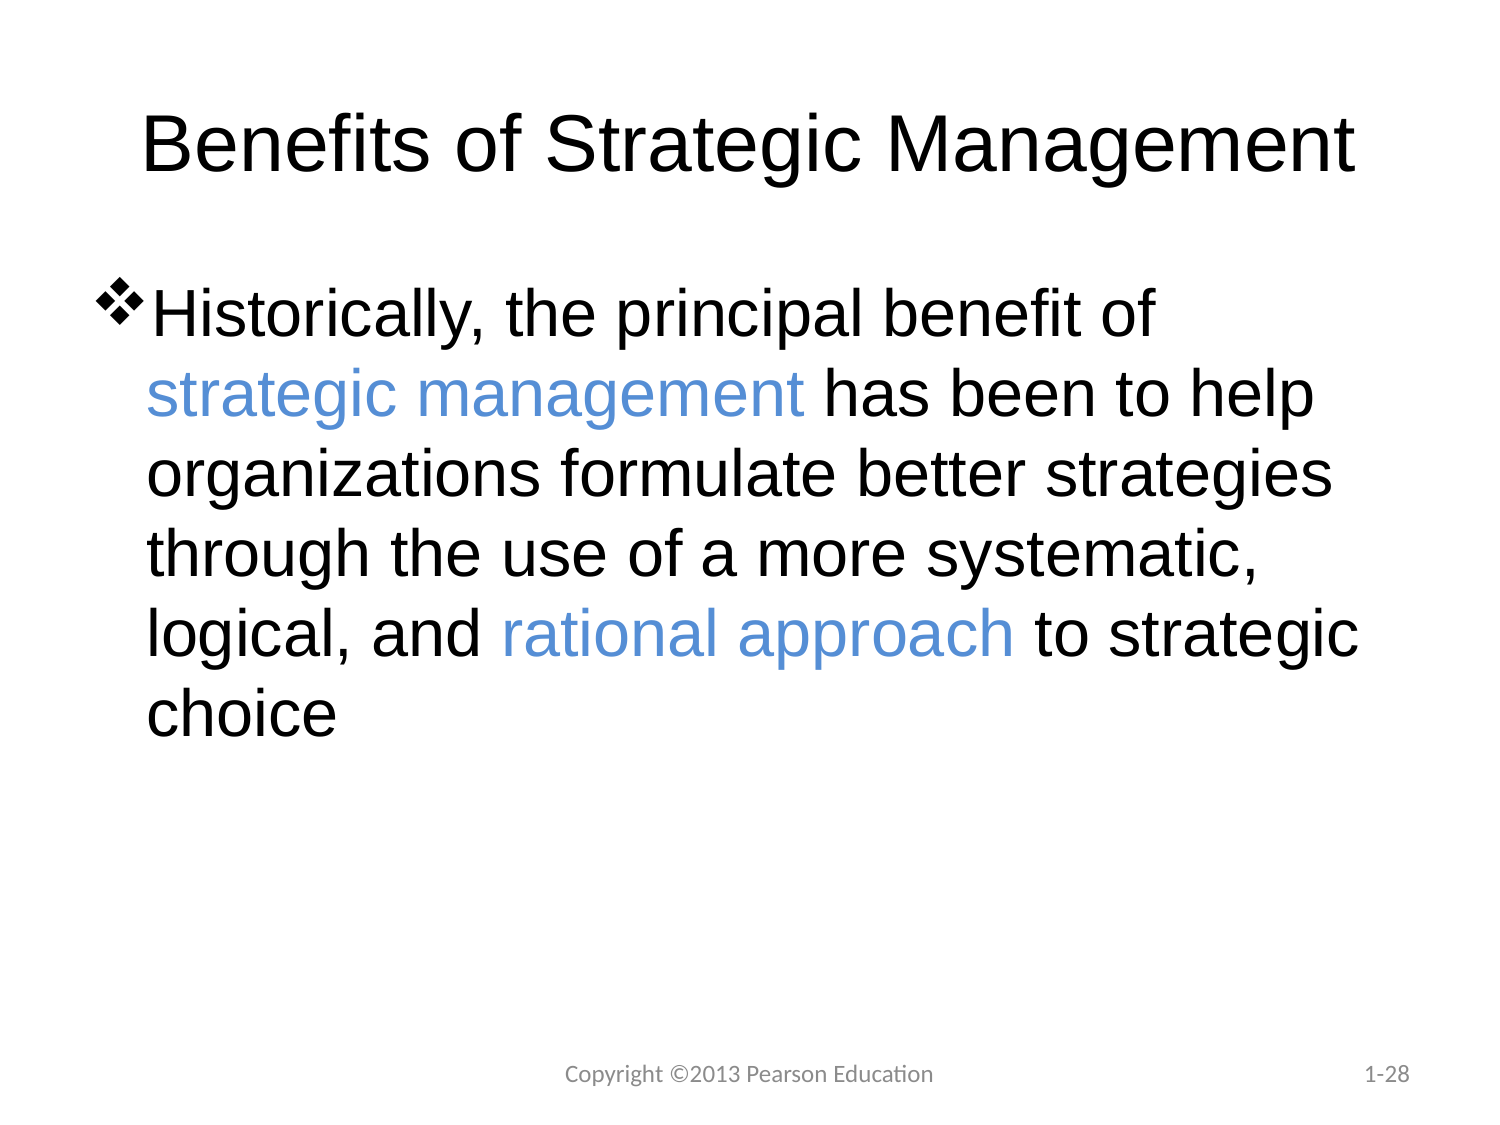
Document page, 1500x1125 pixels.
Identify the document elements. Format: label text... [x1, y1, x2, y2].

footer Copyright ©2013 Pearson Education [512, 1042, 988, 1103]
title Benefits of Strategic Management [75, 45, 1425, 233]
list Historically, the principal benefit of strategic management has been to help organizations formulate better strategies through the use of a more systematic, logical, and rational approach to strategic choice [75, 262, 1425, 1005]
slide_number 1-28 [1074, 1042, 1425, 1103]
